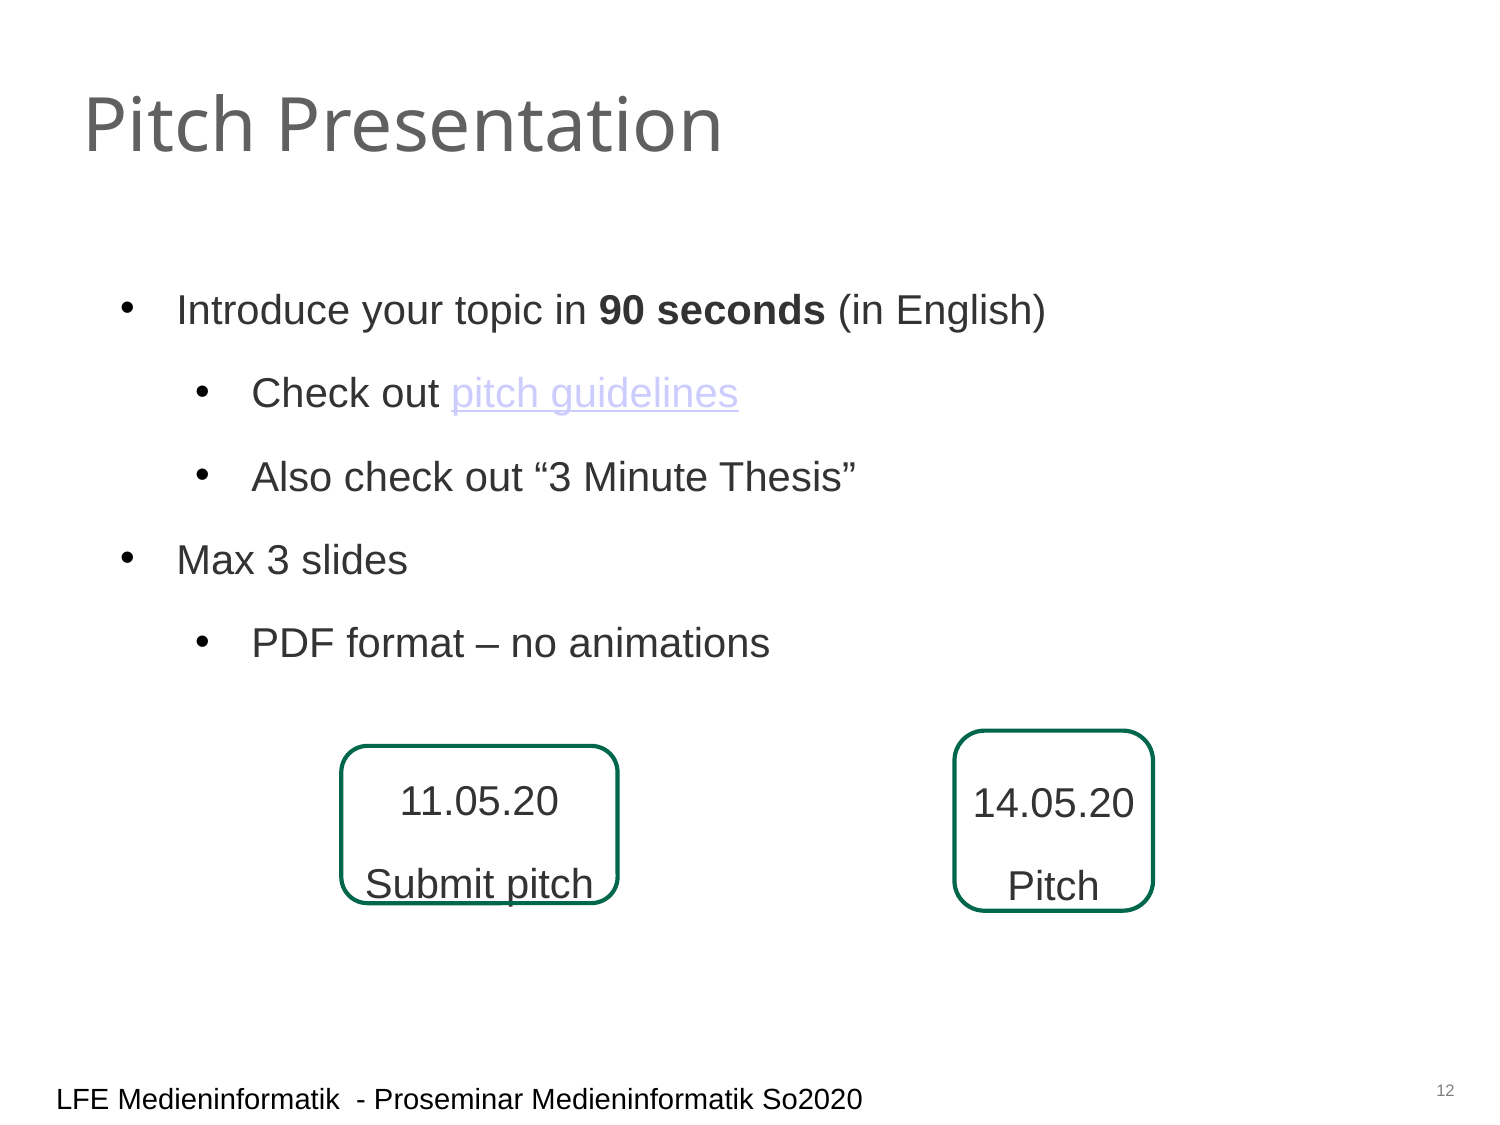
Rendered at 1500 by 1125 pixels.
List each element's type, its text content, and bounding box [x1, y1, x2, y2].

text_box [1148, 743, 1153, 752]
text_box 14.05.20 Pitch [954, 887, 1153, 924]
text_box [341, 745, 618, 904]
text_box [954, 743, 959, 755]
text_box Pitch Presentation [74, 28, 1425, 216]
text_box [954, 730, 1154, 911]
text_box 11.05.20 Submit pitch [341, 883, 617, 916]
text_box 12 [1362, 1072, 1463, 1108]
text_box 11.05.20 Submit pitch [341, 739, 617, 766]
list Introduce your topic in 90 seconds (in English) Check out pitch guidelines Also check out “3 Minute Thesis” Max 3 slides PDF format – no animations [75, 249, 1425, 692]
